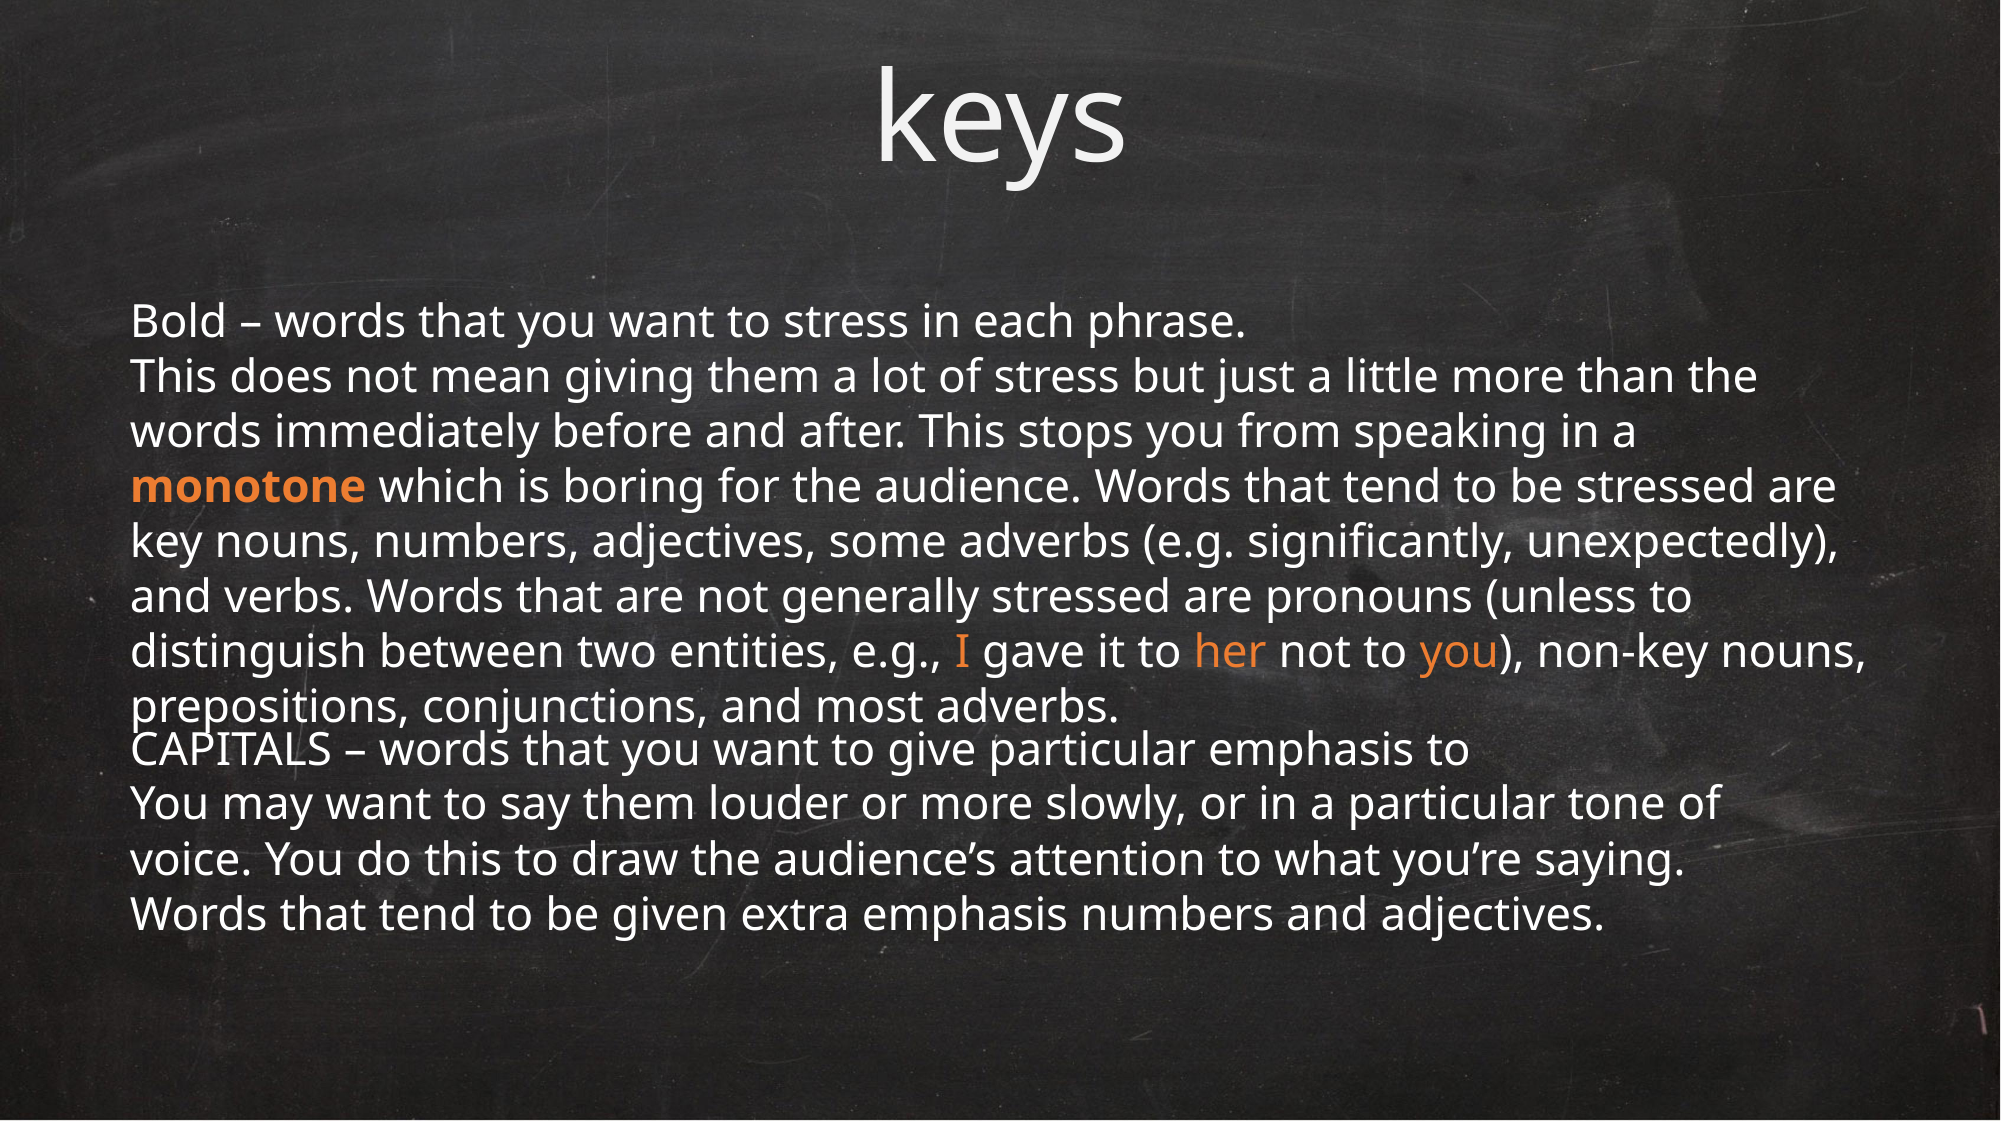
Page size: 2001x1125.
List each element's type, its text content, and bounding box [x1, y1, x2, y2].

picture [0, 0, 2001, 1125]
text_box Bold – words that you want to stress in each phrase. This does not mean giving them a lot of stress but just a little more than the words immediately before and after. This stops you from speaking in a monotone which is boring for the audience. Words that tend to be stressed are key nouns, numbers, adjectives, some adverbs (e.g. significantly, unexpectedly), and verbs. Words that are not generally stressed are pronouns (unless to distinguish between two entities, e.g., I gave it to her not to you), non-key nouns, prepositions, conjunctions, and most adverbs. [115, 284, 1885, 740]
text_box CAPITALS – words that you want to give particular emphasis to You may want to say them louder or more slowly, or in a particular tone of voice. You do this to draw the audience’s attention to what you’re saying. Words that tend to be given extra emphasis numbers and adjectives. [115, 740, 1763, 947]
title keys [60, 28, 1940, 197]
